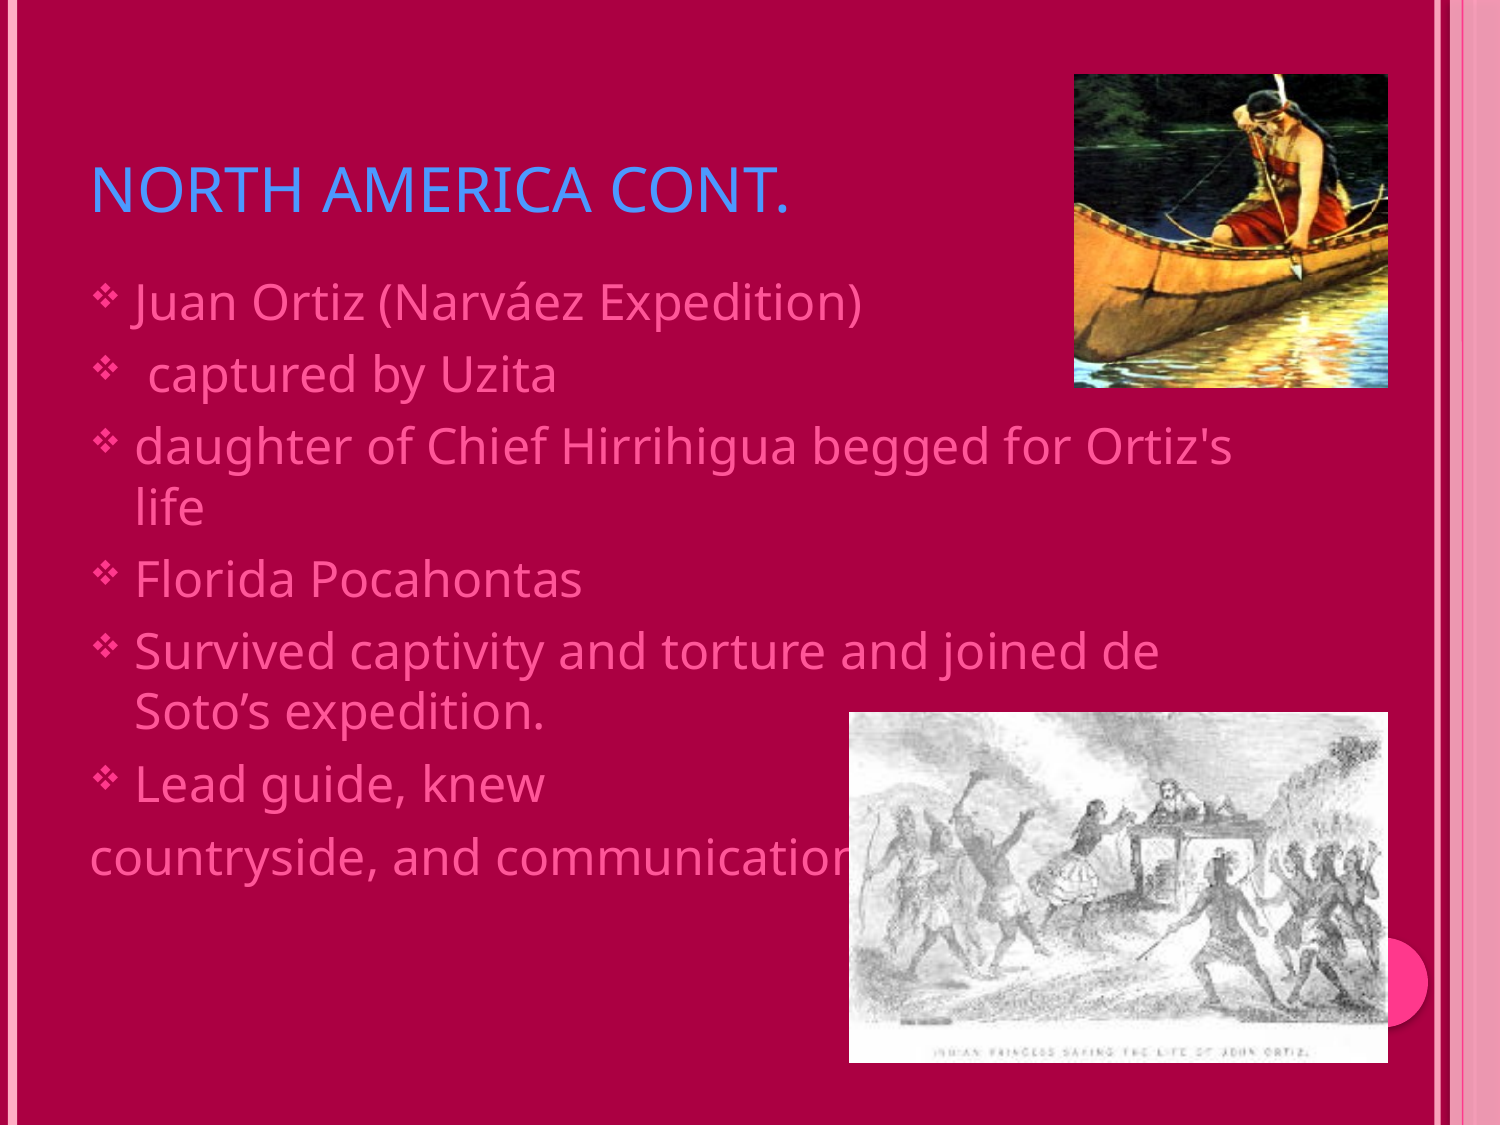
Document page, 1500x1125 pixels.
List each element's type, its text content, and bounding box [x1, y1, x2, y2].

title North America Cont. [75, 45, 1300, 233]
picture [1074, 74, 1388, 388]
picture [849, 711, 1388, 1063]
list Juan Ortiz (Narváez Expedition) captured by Uzita daughter of Chief Hirrihigua begged for Ortiz's life Florida Pocahontas Survived captivity and torture and joined de Soto’s expedition. Lead guide, knew countryside, and communication [75, 262, 1300, 1062]
